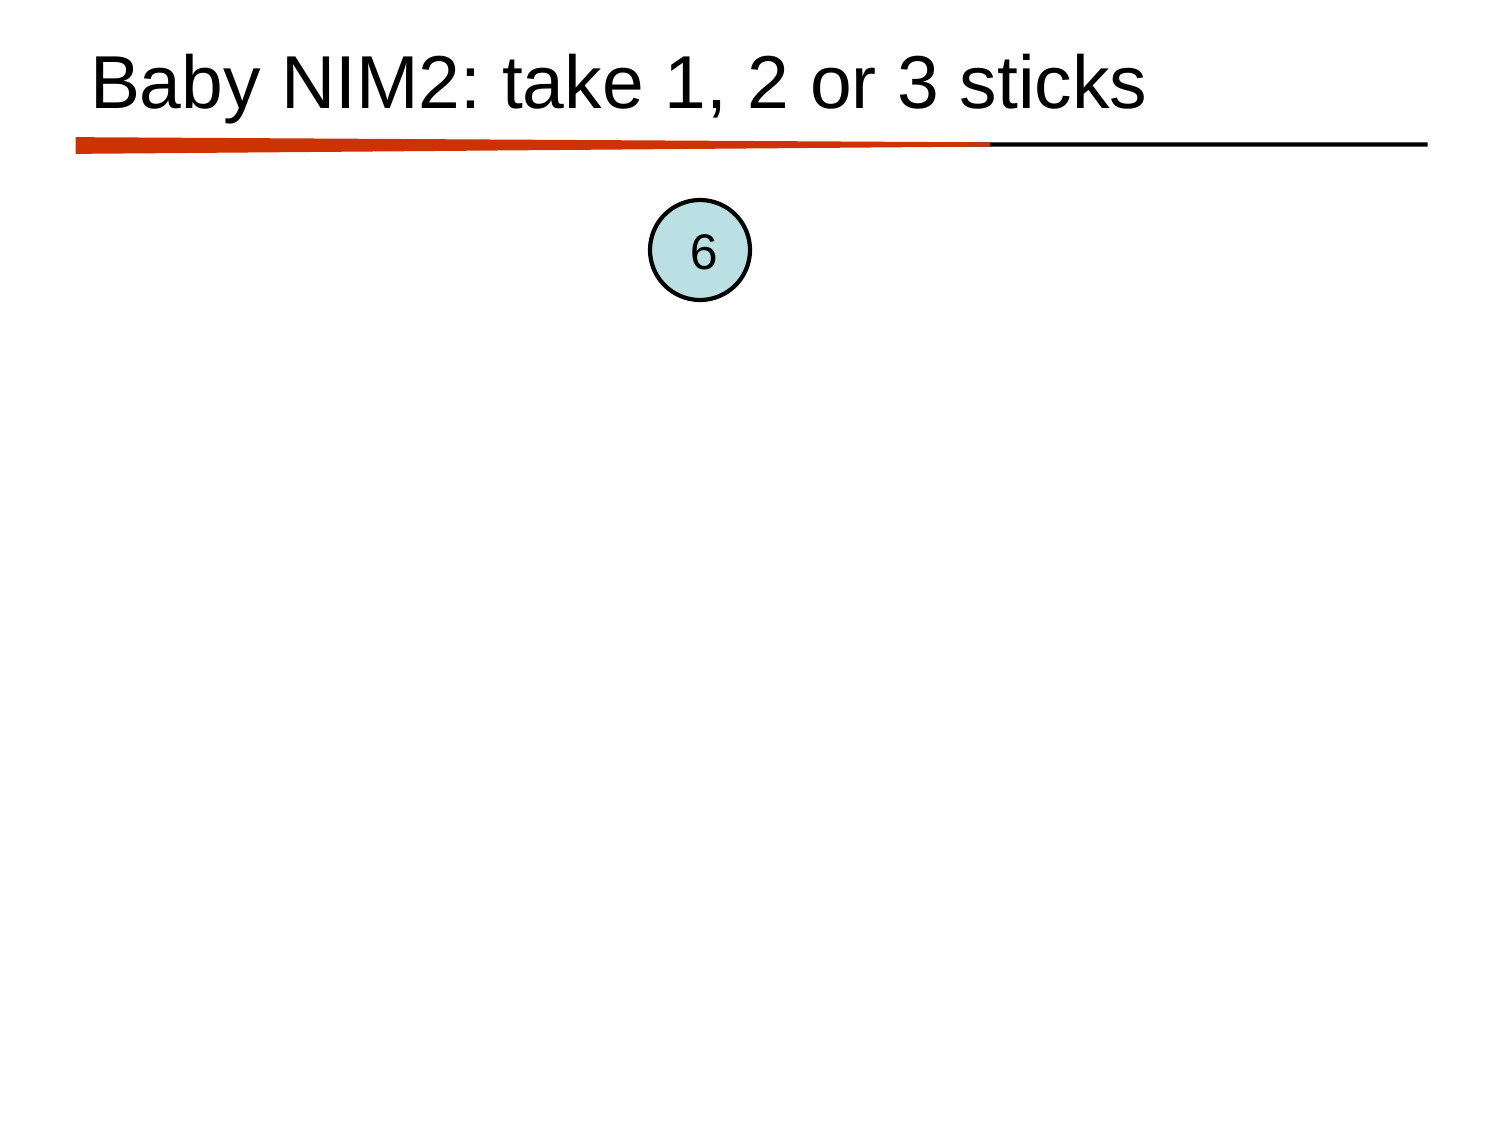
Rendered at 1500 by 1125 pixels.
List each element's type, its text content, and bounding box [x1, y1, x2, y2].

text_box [649, 199, 751, 301]
title Baby NIM2: take 1, 2 or 3 sticks [74, 24, 1426, 133]
